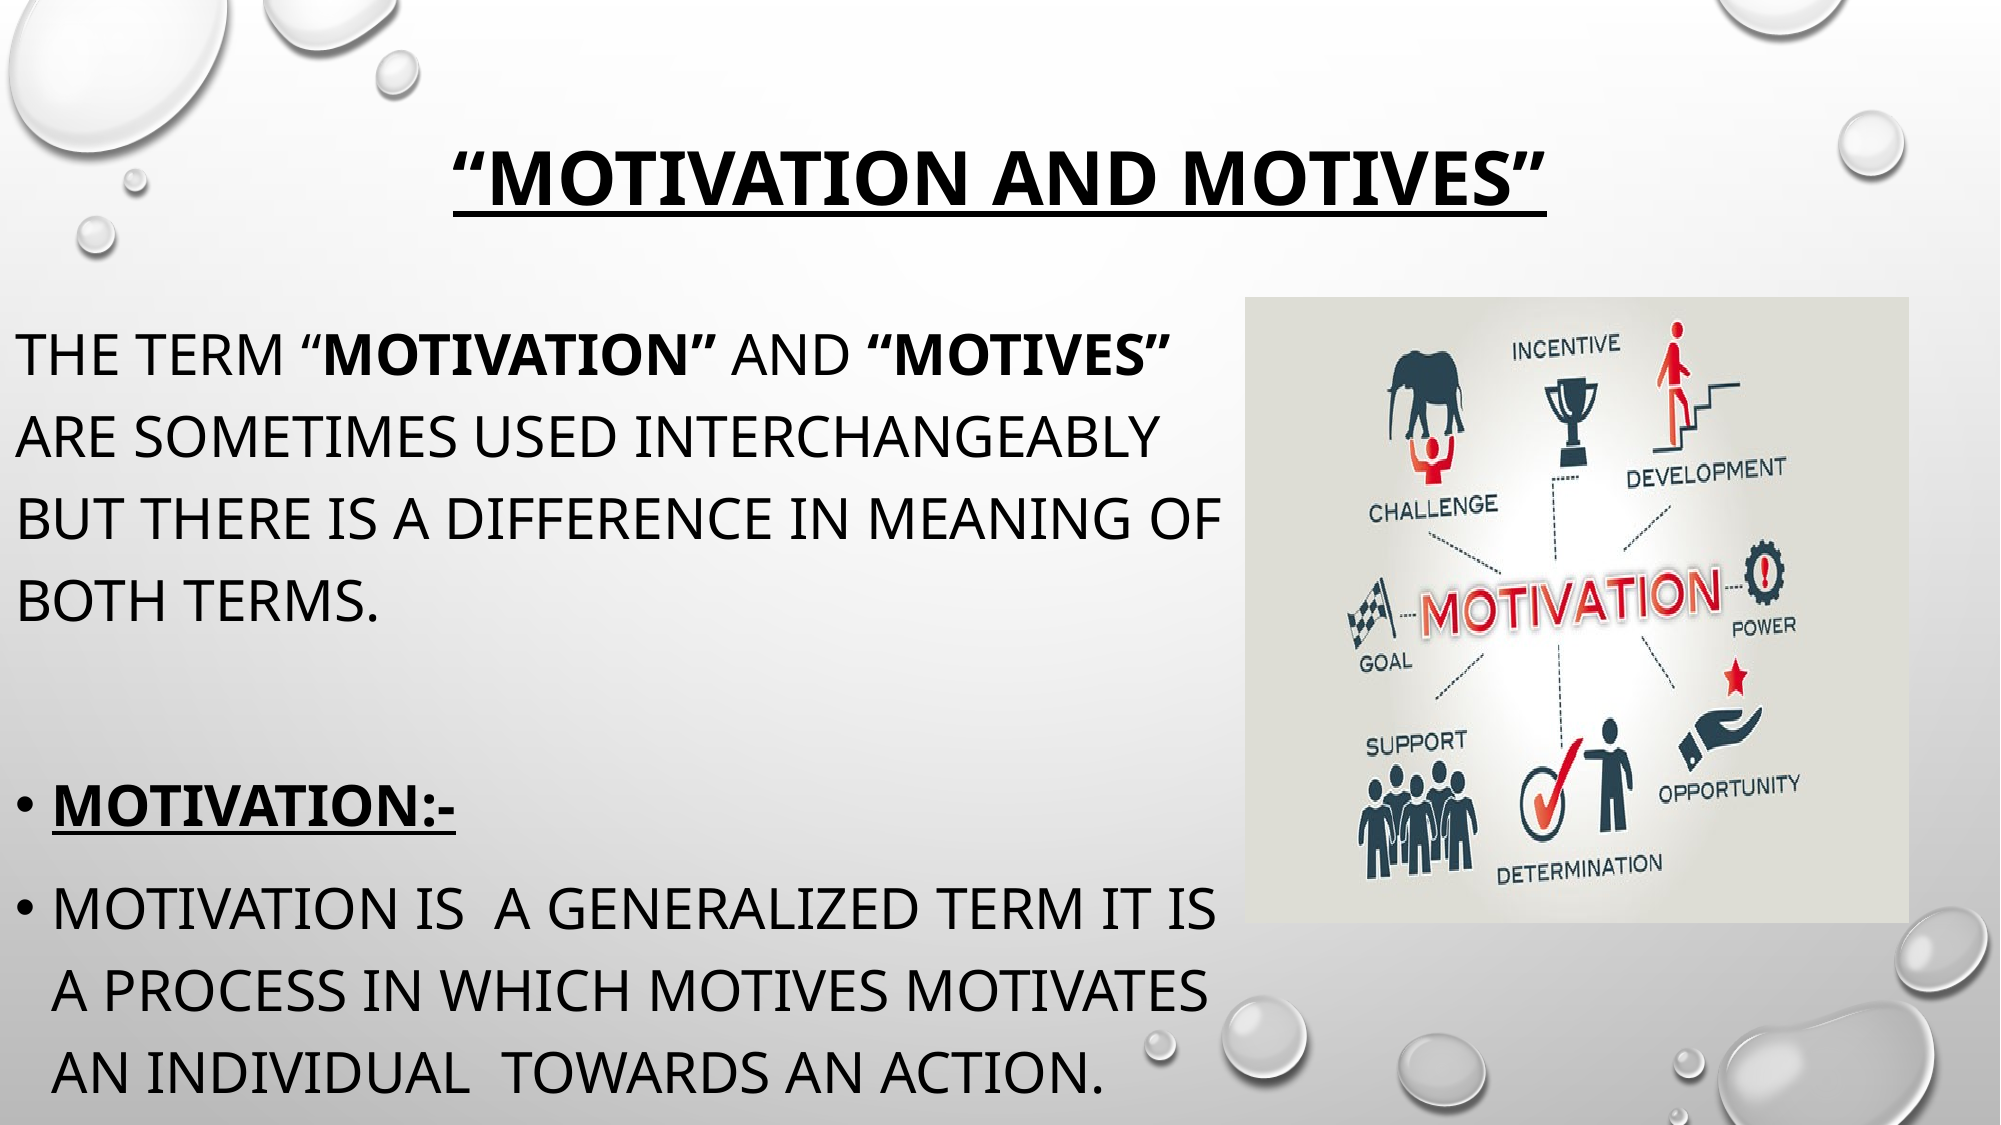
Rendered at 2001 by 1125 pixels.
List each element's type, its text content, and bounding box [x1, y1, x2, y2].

picture [1244, 297, 2000, 1125]
list The term “Motivation” and “motives” are sometimes used interchangeably but there is a difference in meaning of both terms. Motivation:- Motivation is a generalized term it is a process in which motives motivates an individual towards an action. [0, 297, 1246, 1125]
title “Motivation and motives” [0, 0, 2000, 364]
